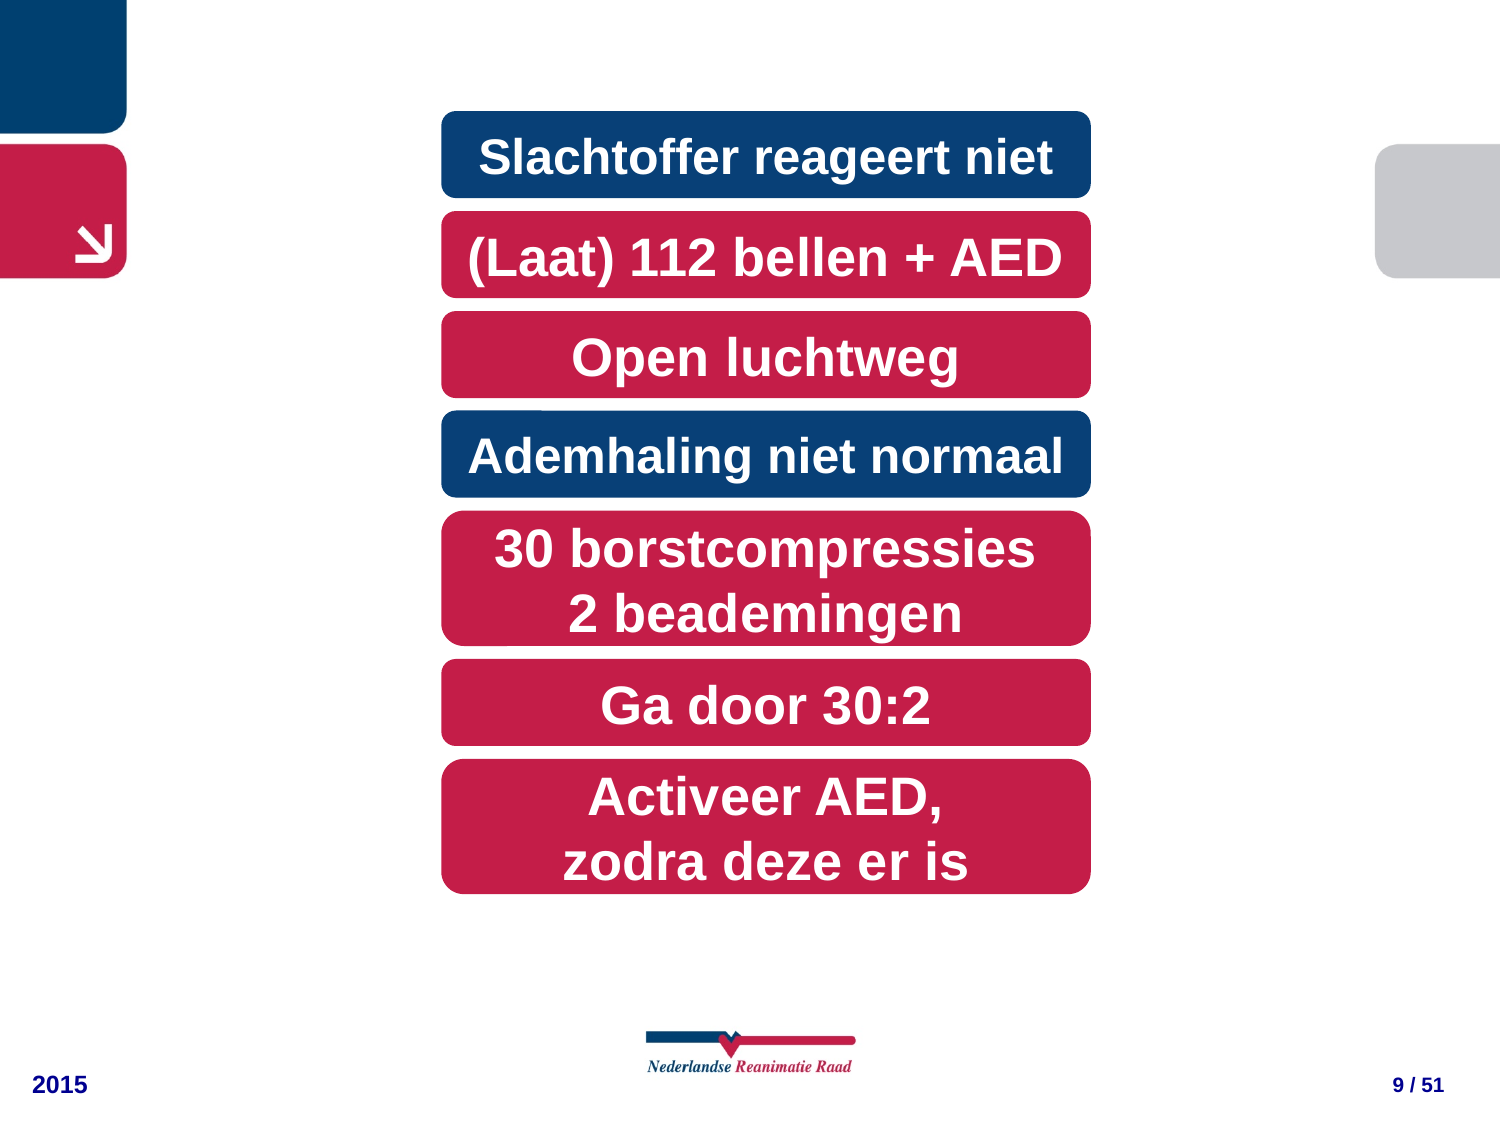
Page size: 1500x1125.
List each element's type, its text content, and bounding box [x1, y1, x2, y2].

text_box (Laat) 112 bellen + AED [439, 208, 1093, 301]
text_box Open luchtweg [439, 308, 1093, 401]
text_box 30 borstcompressies 2 beademingen [439, 508, 1093, 649]
text_box Ga door 30:2 [439, 656, 1093, 749]
text_box Slachtoffer reageert niet [439, 108, 1093, 201]
text_box Ademhaling niet normaal [439, 408, 1093, 500]
picture [0, 0, 1500, 1125]
text_box Activeer AED, zodra deze er is [439, 756, 1093, 897]
